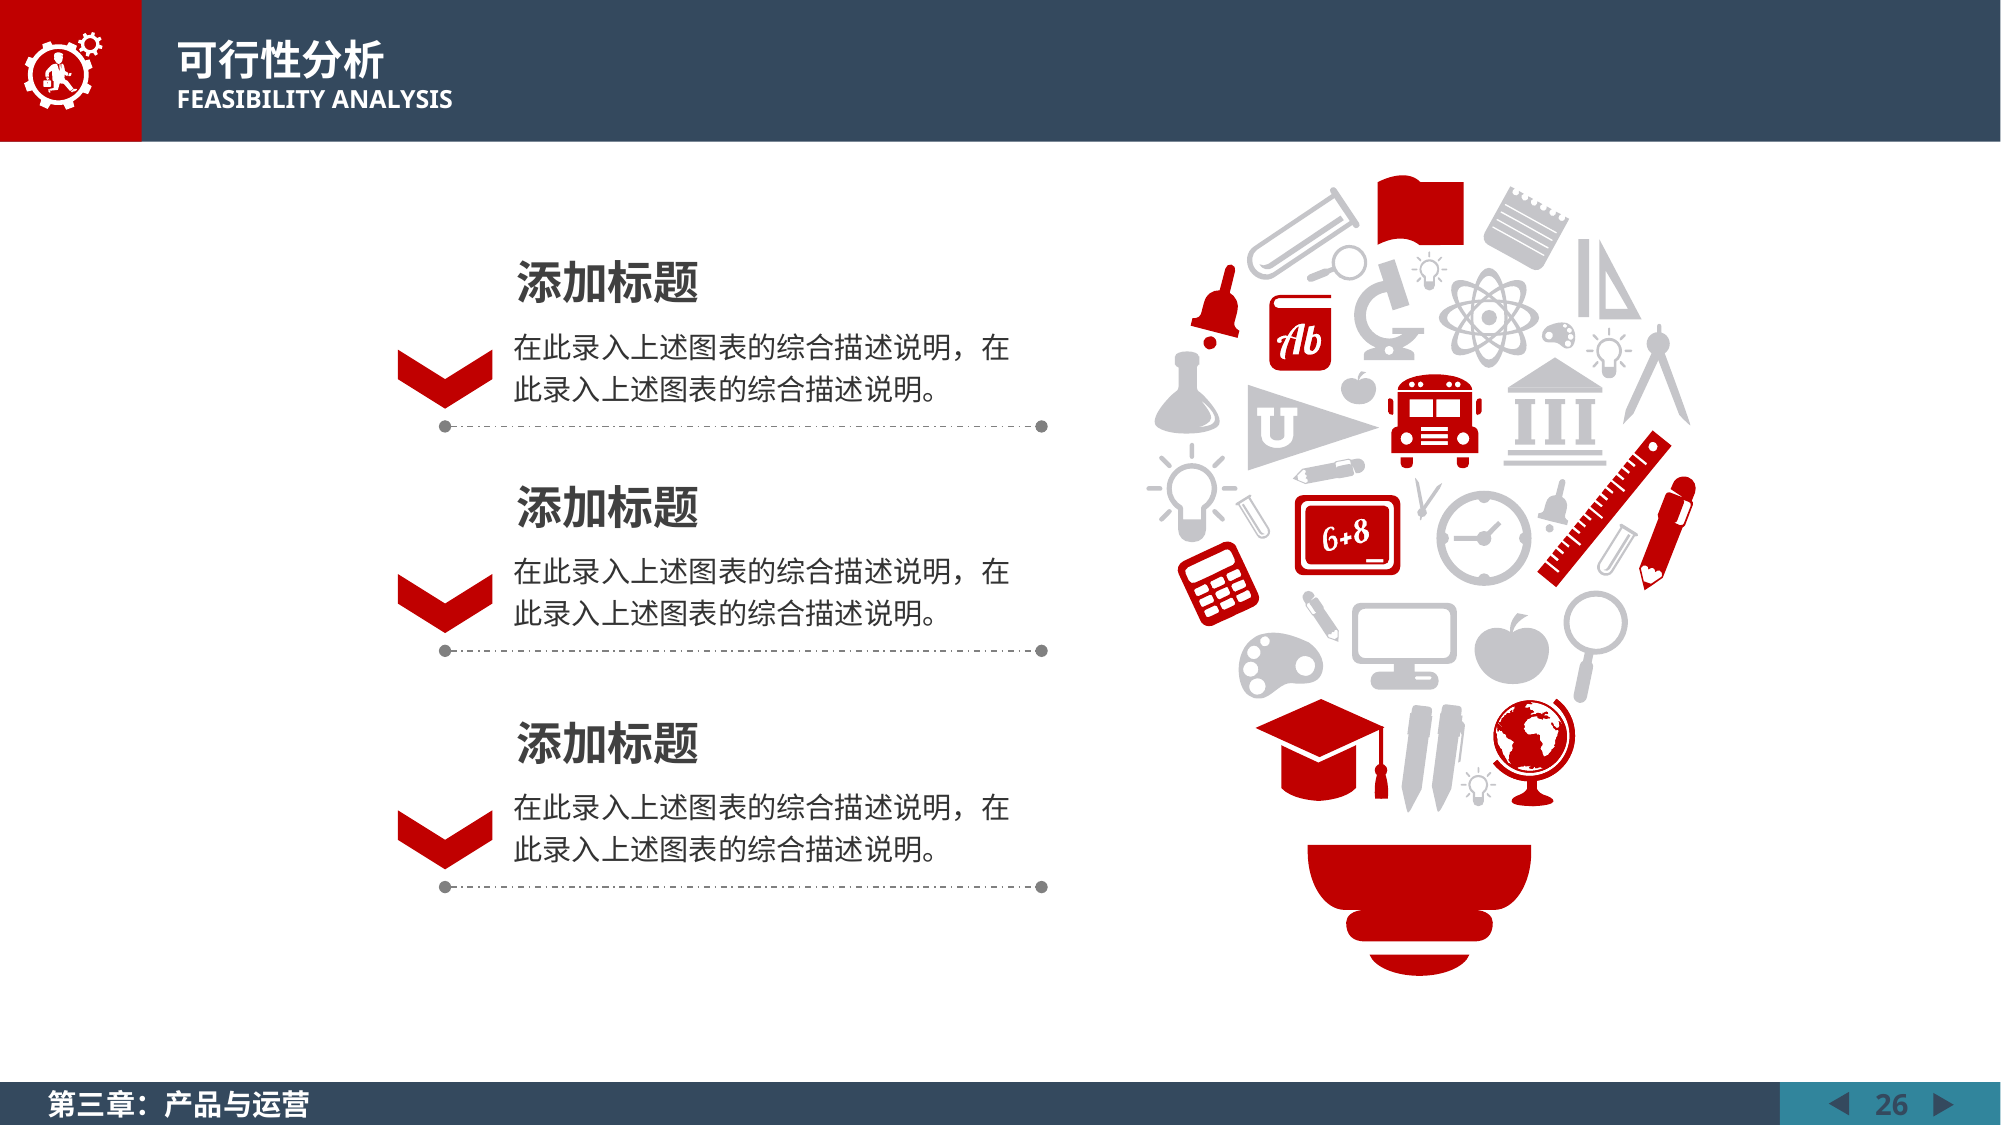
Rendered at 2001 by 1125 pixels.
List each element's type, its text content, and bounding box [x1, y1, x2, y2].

text_box [1537, 479, 1569, 526]
text_box [1405, 803, 1414, 813]
text_box [351, 1080, 1778, 1125]
text_box [1541, 322, 1576, 349]
text_box [1441, 704, 1462, 715]
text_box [1491, 698, 1576, 807]
text_box [1292, 458, 1365, 485]
text_box 26 [1779, 1078, 2001, 1125]
text_box [1401, 735, 1429, 805]
text_box [1471, 289, 1477, 300]
text_box [1578, 405, 1592, 443]
text_box [1646, 332, 1670, 353]
text_box [1397, 374, 1473, 390]
text_box [1515, 439, 1536, 445]
text_box [1460, 329, 1480, 336]
text_box [1451, 318, 1488, 356]
text_box [1305, 842, 1534, 913]
text_box [1475, 349, 1503, 368]
text_box [1489, 318, 1511, 340]
text_box [1599, 239, 1642, 320]
text_box [1246, 194, 1352, 280]
text_box [1177, 541, 1260, 627]
text_box [1154, 351, 1220, 434]
text_box [1407, 713, 1433, 738]
text_box [1507, 450, 1603, 456]
text_box [1166, 463, 1218, 543]
text_box [1467, 295, 1488, 318]
text_box [1476, 398, 1482, 416]
text_box [1575, 399, 1596, 405]
text_box [1456, 457, 1469, 469]
text_box [1294, 495, 1401, 576]
text_box [1346, 913, 1493, 942]
text_box [1411, 705, 1433, 716]
text_box [1619, 523, 1638, 537]
text_box [1259, 215, 1344, 270]
text_box [1247, 384, 1380, 471]
text_box [1388, 398, 1394, 416]
text_box [1235, 494, 1252, 506]
text_box [1578, 239, 1590, 318]
text_box [1515, 399, 1536, 405]
text_box [1431, 735, 1459, 804]
text_box [1400, 457, 1413, 469]
text_box [1498, 299, 1518, 306]
text_box [1484, 299, 1494, 303]
text_box [1416, 256, 1443, 291]
text_box [1189, 442, 1195, 459]
text_box [1212, 455, 1225, 469]
text_box [1518, 405, 1532, 443]
text_box [1537, 430, 1672, 588]
text_box [1328, 266, 1336, 274]
text_box [1340, 378, 1377, 405]
text_box [1507, 388, 1603, 393]
text_box 可行性分析 FEASIBILITY ANALYSIS [161, 59, 859, 138]
text_box [1658, 349, 1691, 426]
text_box [1329, 187, 1360, 229]
text_box [1545, 524, 1554, 533]
text_box [0, 1080, 8, 1125]
text_box [1438, 304, 1457, 332]
text_box [1302, 590, 1339, 642]
text_box [1437, 712, 1463, 737]
text_box [1622, 349, 1662, 425]
text_box [1483, 332, 1493, 337]
text_box [1212, 509, 1225, 522]
text_box [1391, 392, 1479, 454]
text_box [395, 808, 495, 872]
text_box [1465, 766, 1486, 807]
text_box [1475, 267, 1503, 286]
text_box 添加标题 [501, 471, 715, 539]
text_box [1548, 405, 1562, 443]
text_box [1458, 719, 1465, 763]
text_box [1657, 323, 1662, 337]
text_box 添加标题 [501, 246, 715, 314]
text_box [1307, 268, 1330, 282]
text_box [1545, 439, 1566, 445]
text_box 在此录入上述图表的综合描述说明，在此录入上述图表的综合描述说明。 [498, 539, 1042, 638]
text_box [1481, 309, 1497, 326]
text_box [1238, 498, 1271, 539]
text_box [1498, 329, 1518, 336]
text_box [1545, 399, 1566, 405]
text_box [395, 347, 495, 411]
text_box [1354, 259, 1425, 361]
text_box [1417, 508, 1427, 517]
text_box [1460, 299, 1480, 306]
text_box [1255, 698, 1390, 801]
text_box [1241, 503, 1265, 535]
text_box [24, 32, 103, 110]
text_box 第三章：产品与运营 [8, 1078, 351, 1125]
text_box [1507, 357, 1603, 388]
text_box [1603, 534, 1631, 571]
text_box [1573, 660, 1594, 703]
text_box [1451, 280, 1527, 356]
text_box [1575, 439, 1596, 445]
text_box [1203, 336, 1217, 350]
text_box [1269, 294, 1332, 371]
text_box [1639, 476, 1696, 591]
text_box [1159, 455, 1172, 469]
text_box [1521, 304, 1540, 332]
text_box [1592, 334, 1626, 379]
text_box [1331, 244, 1368, 281]
text_box [1453, 520, 1502, 546]
text_box 添加标题 [501, 707, 715, 775]
text_box [1500, 289, 1507, 300]
text_box [1377, 175, 1464, 246]
text_box [1489, 280, 1527, 317]
text_box [144, 0, 2001, 144]
text_box [1159, 509, 1172, 522]
text_box [1221, 486, 1238, 491]
text_box [1357, 371, 1367, 384]
text_box [1190, 264, 1240, 338]
text_box [1500, 335, 1507, 347]
text_box [1352, 602, 1457, 690]
text_box [1146, 486, 1163, 491]
text_box [0, 0, 144, 144]
text_box [1367, 952, 1472, 978]
text_box [1421, 482, 1443, 511]
text_box [1582, 649, 1595, 662]
text_box [1238, 632, 1324, 699]
text_box [1435, 802, 1444, 812]
text_box [395, 572, 495, 635]
text_box [1436, 490, 1532, 586]
text_box [1415, 477, 1424, 511]
text_box 在此录入上述图表的综合描述说明，在此录入上述图表的综合描述说明。 [498, 314, 1042, 414]
text_box [1563, 590, 1628, 655]
text_box [1503, 460, 1607, 466]
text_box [1474, 612, 1550, 685]
text_box [1597, 528, 1635, 576]
text_box 在此录入上述图表的综合描述说明，在此录入上述图表的综合描述说明。 [498, 775, 1042, 875]
text_box [1483, 186, 1570, 271]
text_box [1471, 335, 1478, 346]
